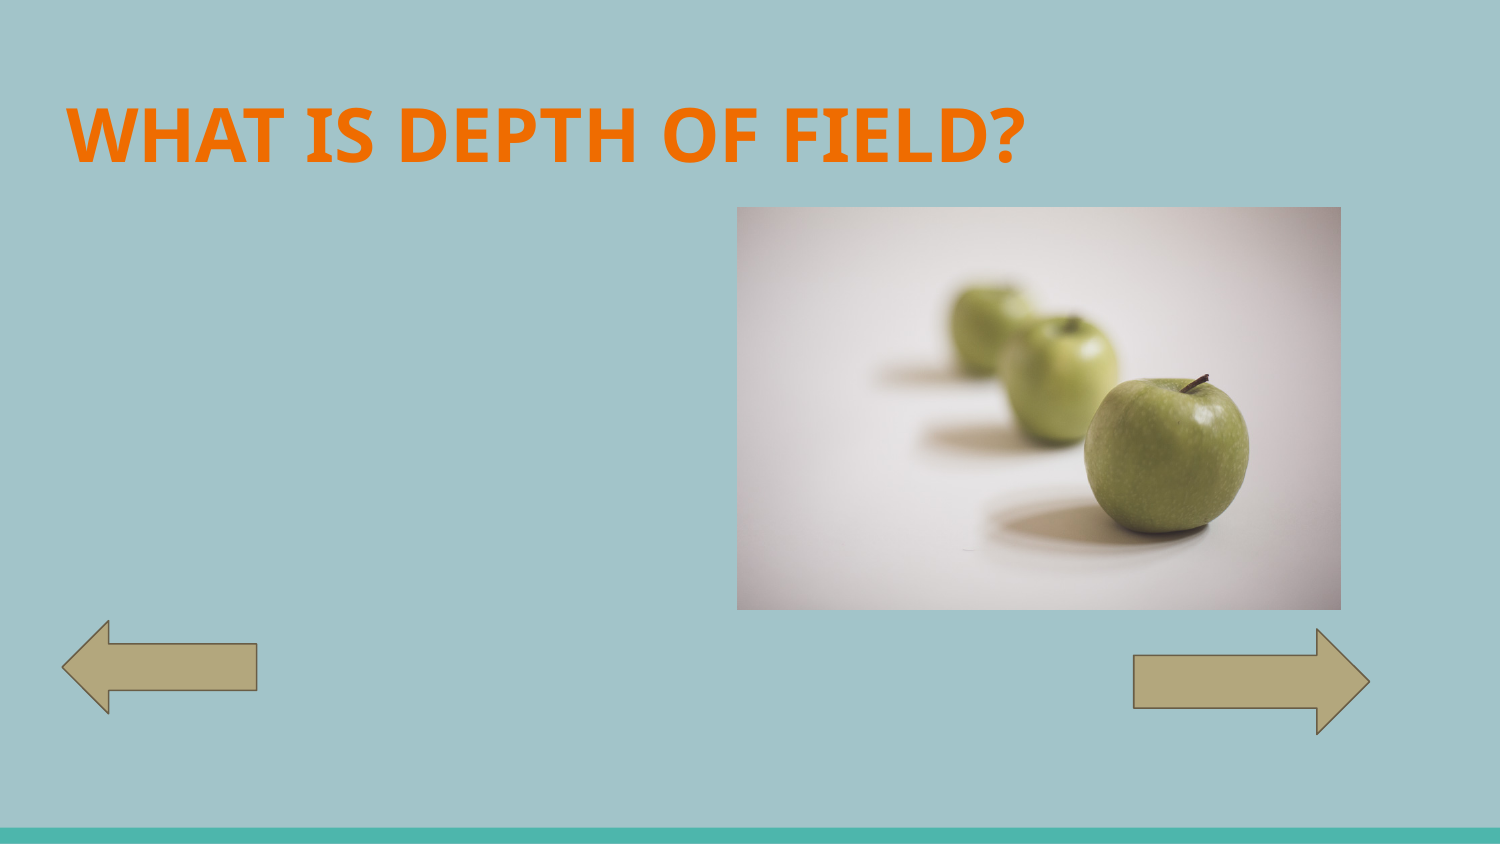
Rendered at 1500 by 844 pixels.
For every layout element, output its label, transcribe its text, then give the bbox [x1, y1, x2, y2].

text_box [62, 620, 257, 714]
picture [737, 207, 1341, 611]
text_box [1133, 628, 1370, 735]
title WHAT IS DEPTH OF FIELD? [51, 72, 1449, 189]
